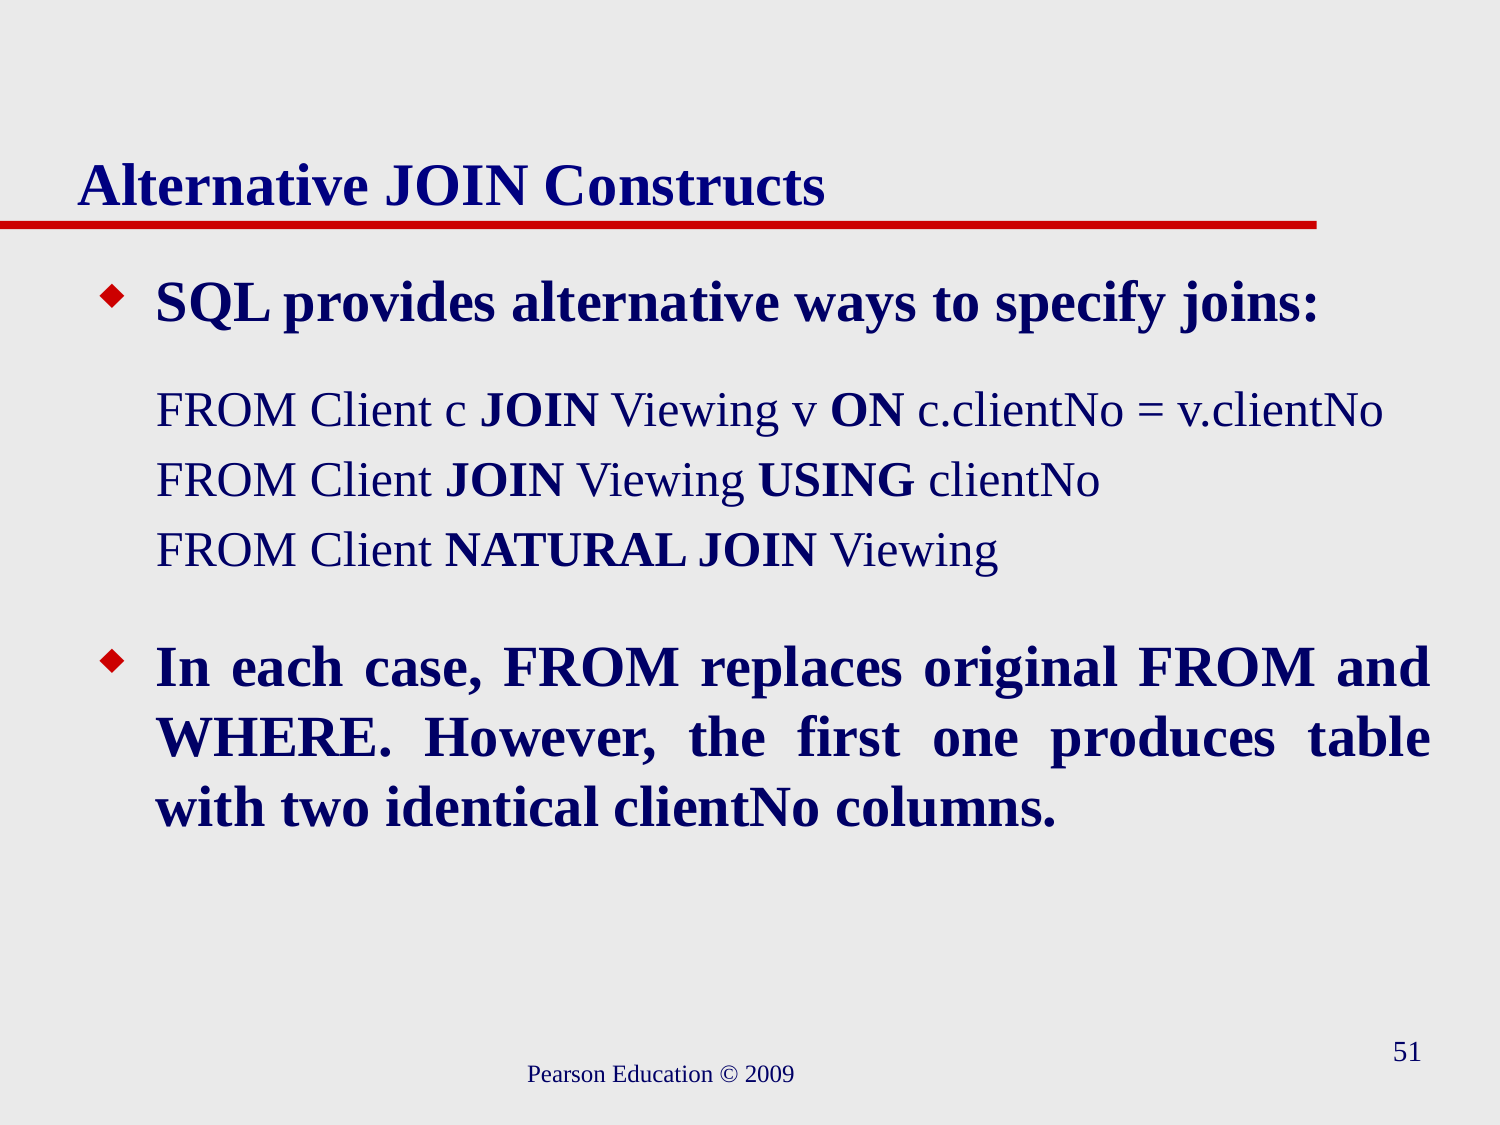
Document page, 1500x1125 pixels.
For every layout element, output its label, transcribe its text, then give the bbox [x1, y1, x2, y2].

text_box Pearson Education © 2009 [512, 1050, 1038, 1095]
title Alternative JOIN Constructs [62, 43, 1338, 226]
slide_number 51 [1124, 1012, 1438, 1088]
list SQL provides alternative ways to specify joins: FROM Client c JOIN Viewing v ON c.clientNo = v.clientNo FROM Client JOIN Viewing USING clientNo FROM Client NATURAL JOIN Viewing In each case, FROM replaces original FROM and WHERE. However, the first one produces table with two identical clientNo columns. [84, 255, 1448, 931]
